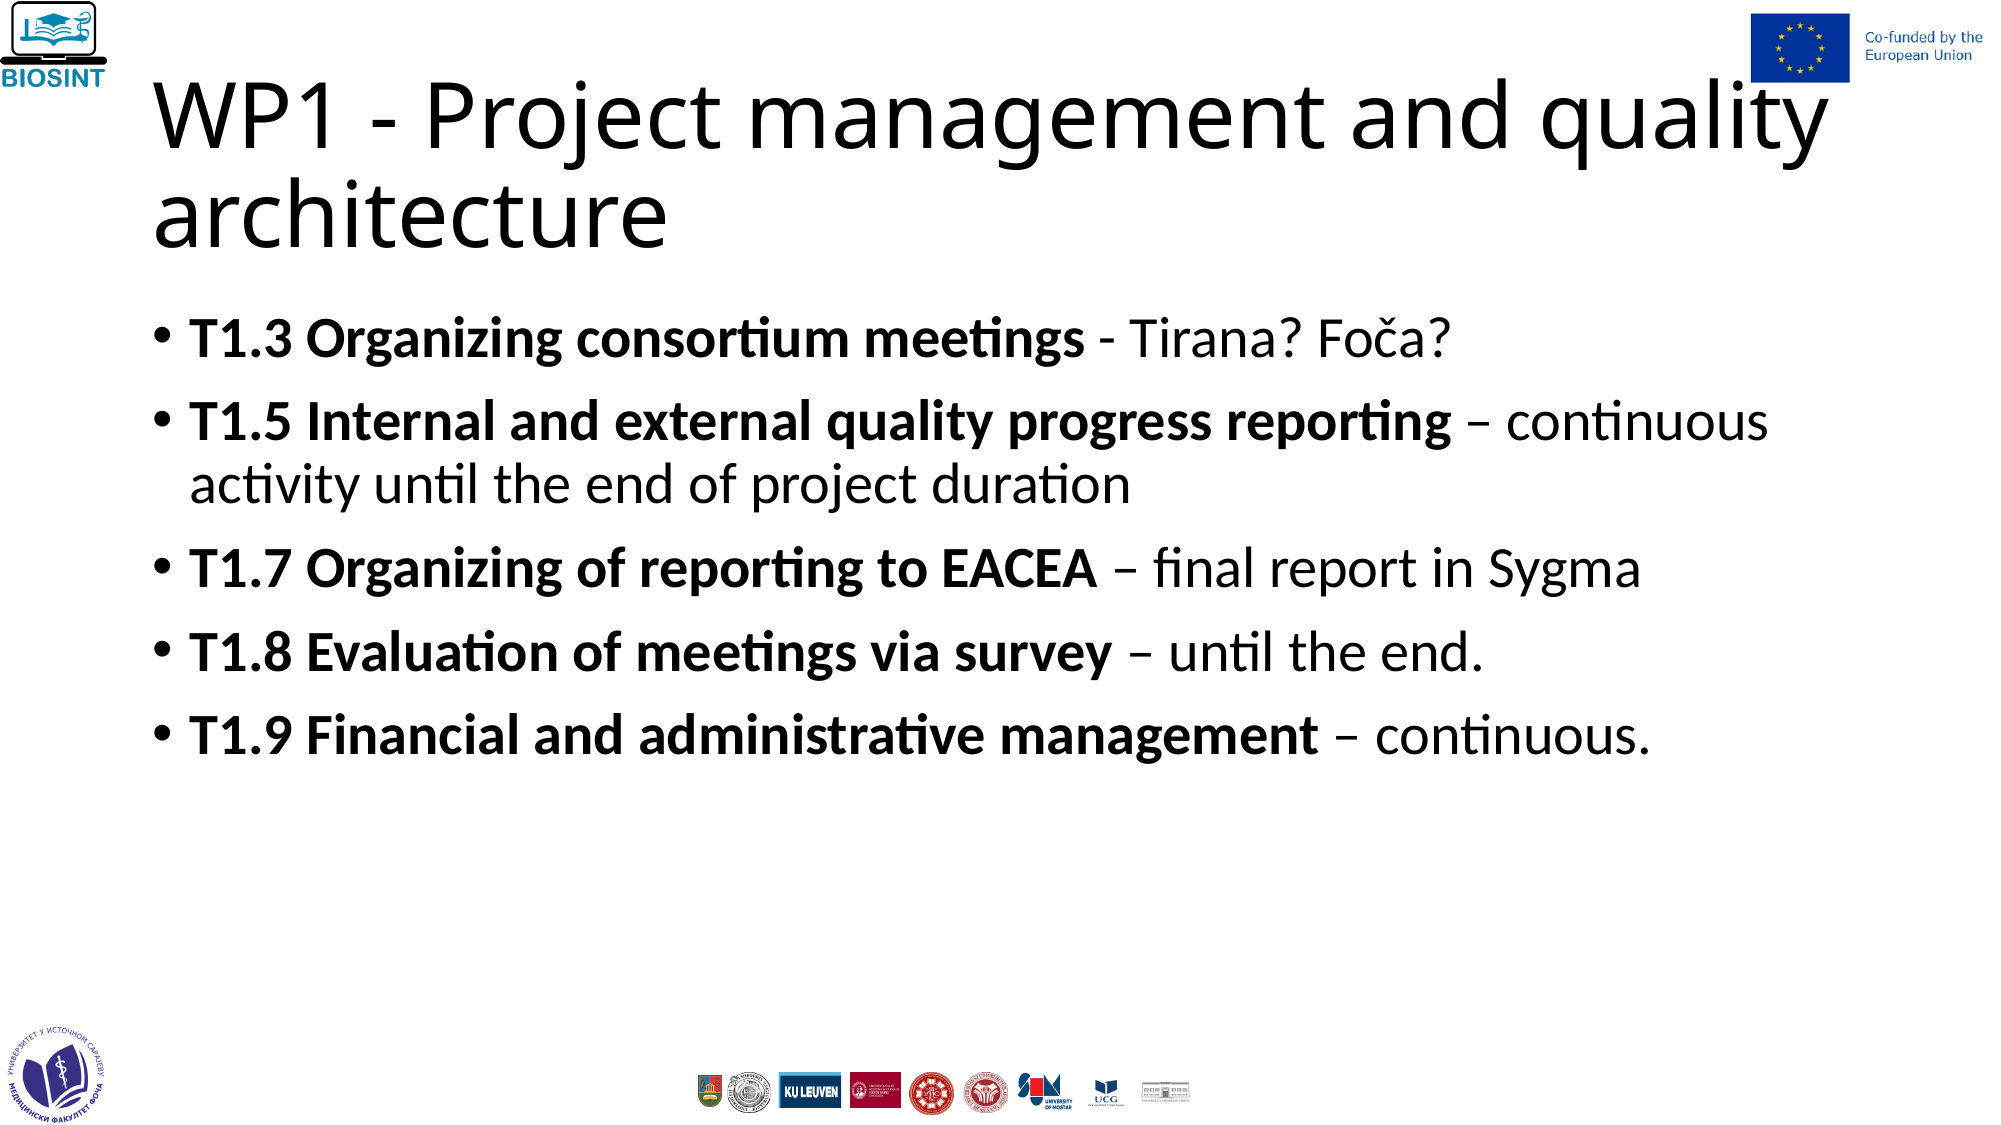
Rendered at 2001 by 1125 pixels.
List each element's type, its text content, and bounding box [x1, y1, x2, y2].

list T1.3 Organizing consortium meetings - Tirana? Foča? T1.5 Internal and external quality progress reporting – continuous activity until the end of project duration T1.7 Organizing of reporting to EACEA – final report in Sygma T1.8 Evaluation of meetings via survey – until the end. T1.9 Financial and administrative management – continuous. [137, 299, 1863, 1014]
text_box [698, 1072, 1196, 1125]
picture [32, 72, 40, 83]
picture [3, 1024, 107, 1125]
picture [77, 79, 83, 87]
picture [0, 1, 107, 87]
picture [1746, 1, 2000, 90]
title WP1 - Project management and quality architecture [137, 59, 1863, 278]
